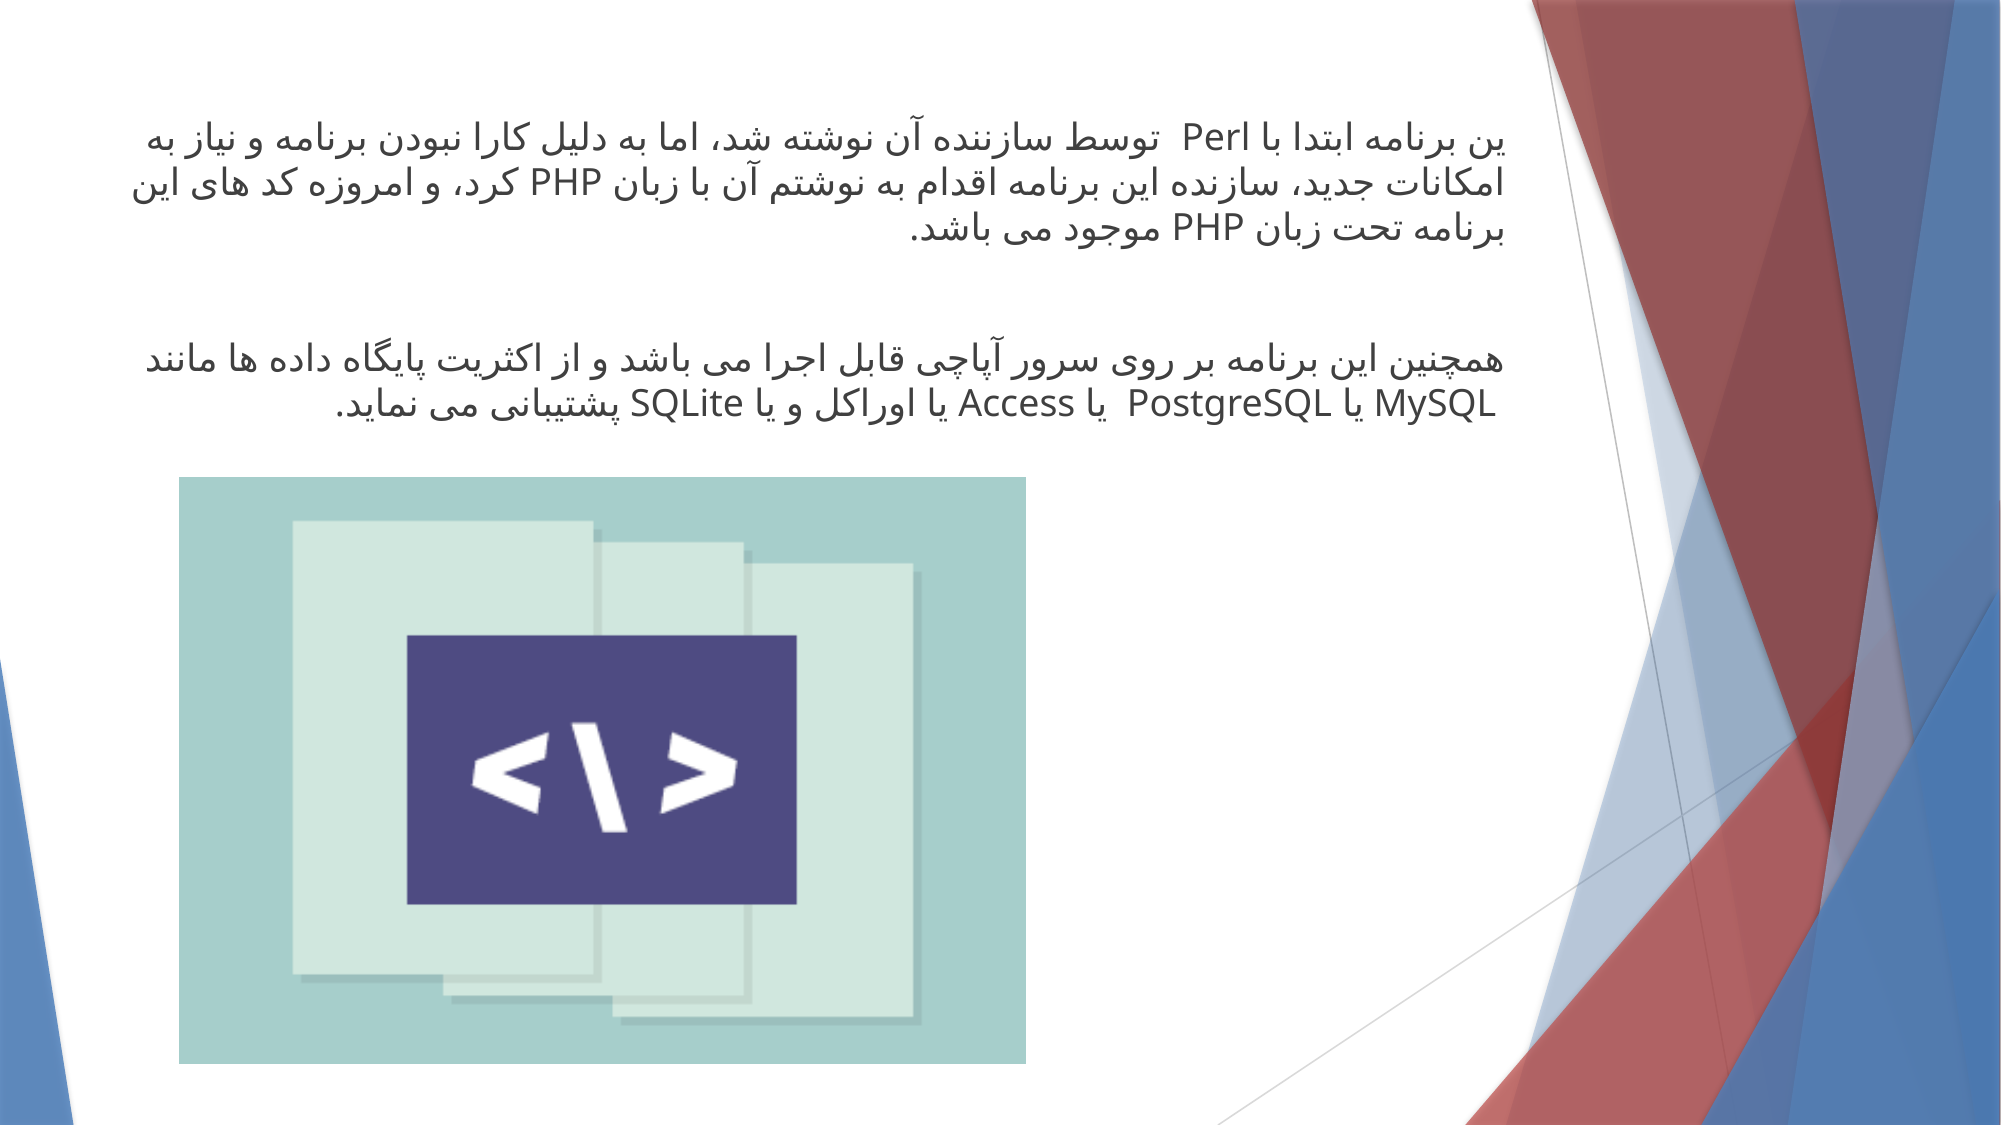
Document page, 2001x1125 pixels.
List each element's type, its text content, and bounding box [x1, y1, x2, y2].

picture [179, 477, 1026, 1064]
list ین برنامه ابتدا با Perl توسط سازننده آن نوشته شد، اما به دلیل کارا نبودن برنامه و نیاز به امکانات جدید، سازنده این برنامه اقدام به نوشتم آن با زبان PHP کرد، و امروزه کد های این برنامه تحت زبان PHP موجود می باشد. همچنین این برنامه بر روی سرور آپاچی قابل اجرا می باشد و از اکثریت پایگاه داده ها مانند MySQL یا PostgreSQL یا Access یا اوراکل و یا SQLite پشتیبانی می نماید. [111, 105, 1522, 992]
